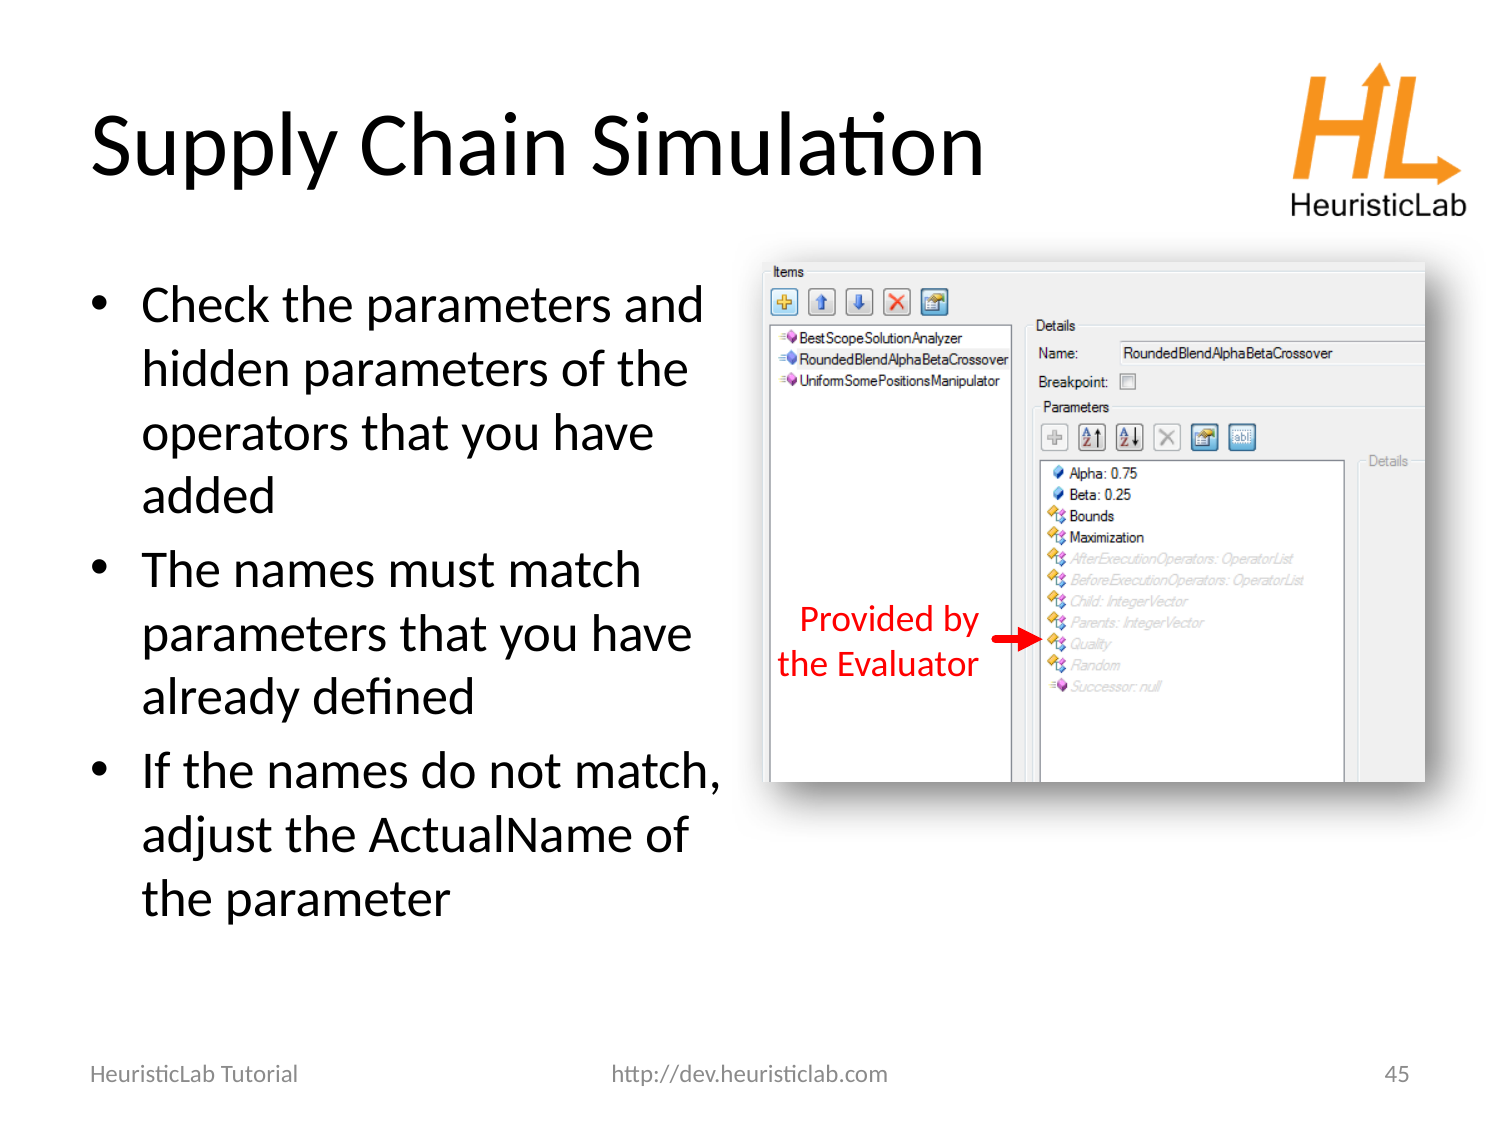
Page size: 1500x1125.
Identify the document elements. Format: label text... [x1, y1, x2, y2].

slide_number HeuristicLab Tutorial [75, 1042, 425, 1103]
list Check the parameters and hidden parameters of the operators that you have added The names must match parameters that you have already defined If the names do not match, adjust the ActualName of the parameter [75, 262, 738, 1005]
picture [762, 262, 1426, 782]
footer http://dev.heuristiclab.com [512, 1042, 988, 1103]
slide_number 45 [1074, 1042, 1425, 1103]
picture [1281, 27, 1474, 244]
title Supply Chain Simulation [75, 45, 1282, 233]
